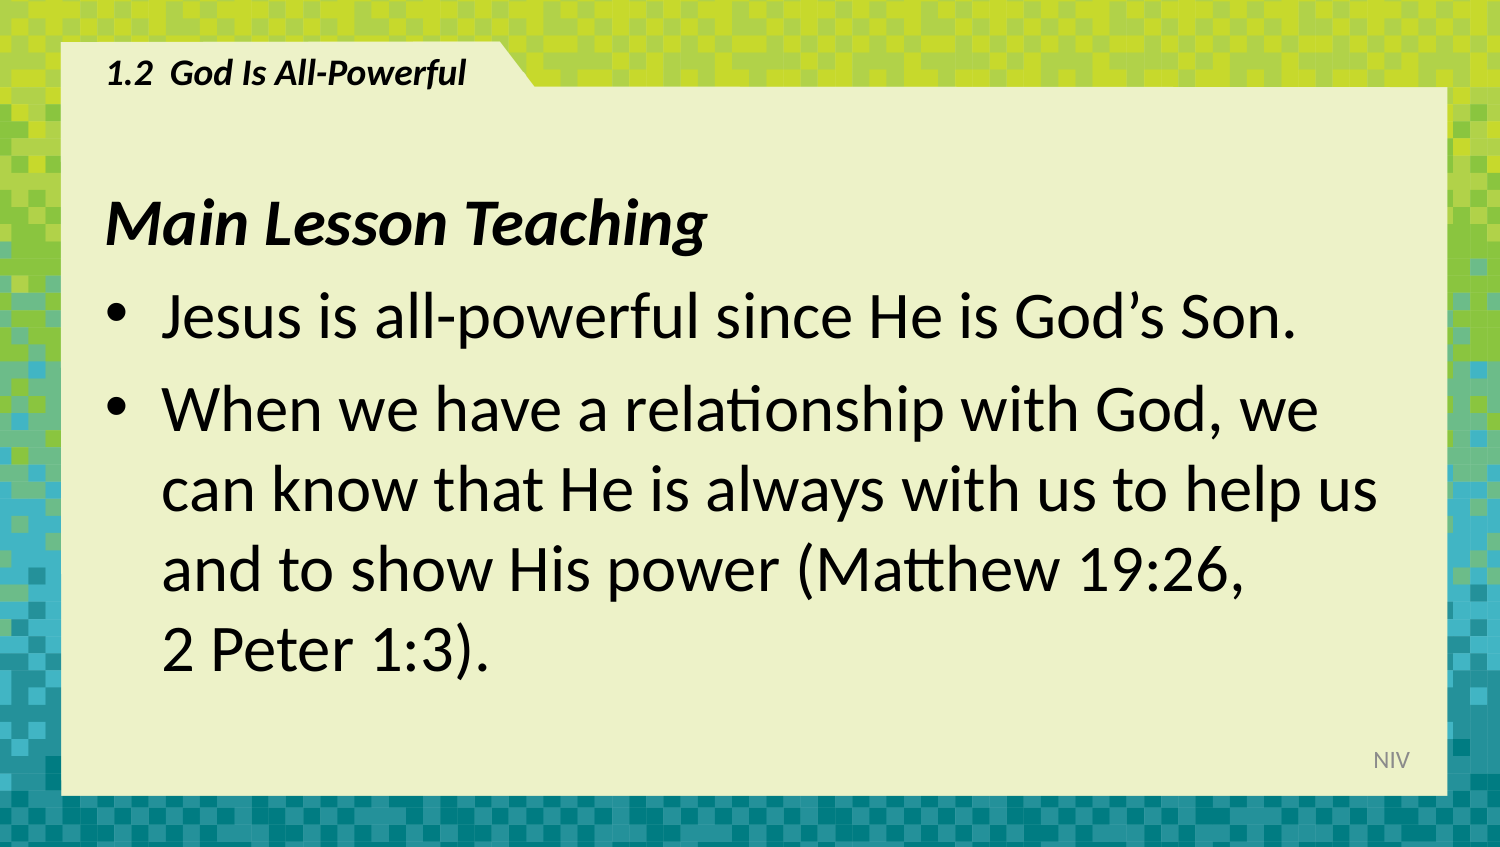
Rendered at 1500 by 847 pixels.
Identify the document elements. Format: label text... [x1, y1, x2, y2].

title 1.2 God Is All-Powerful [89, 33, 1420, 108]
list Main Lesson Teaching Jesus is all-powerful since He is God’s Son. When we have a relationship with God, we can know that He is always with us to help us and to show His power (Matthew 19:26, 2 Peter 1:3). [89, 141, 1403, 722]
picture [0, 0, 1500, 847]
footer NIV [950, 736, 1425, 782]
